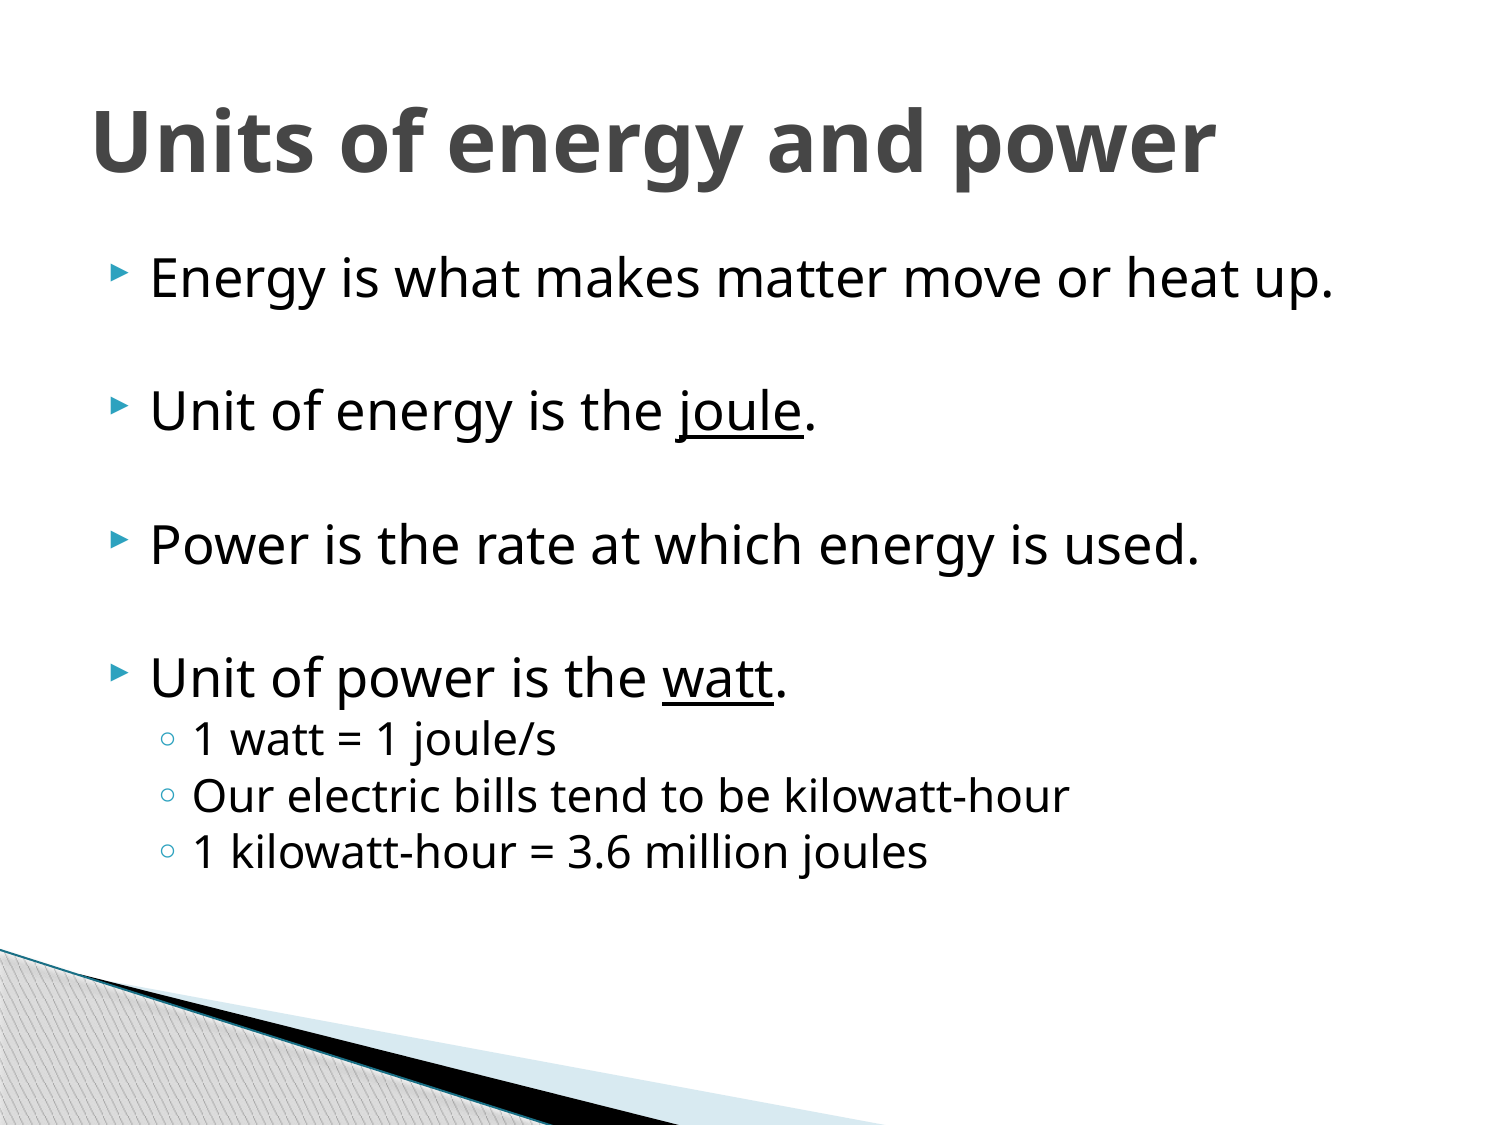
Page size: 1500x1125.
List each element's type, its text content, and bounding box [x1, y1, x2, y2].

list Energy is what makes matter move or heat up. Unit of energy is the joule. Power is the rate at which energy is used. Unit of power is the watt. 1 watt = 1 joule/s Our electric bills tend to be kilowatt-hour 1 kilowatt-hour = 3.6 million joules [75, 243, 1425, 986]
title Units of energy and power [75, 45, 1425, 233]
